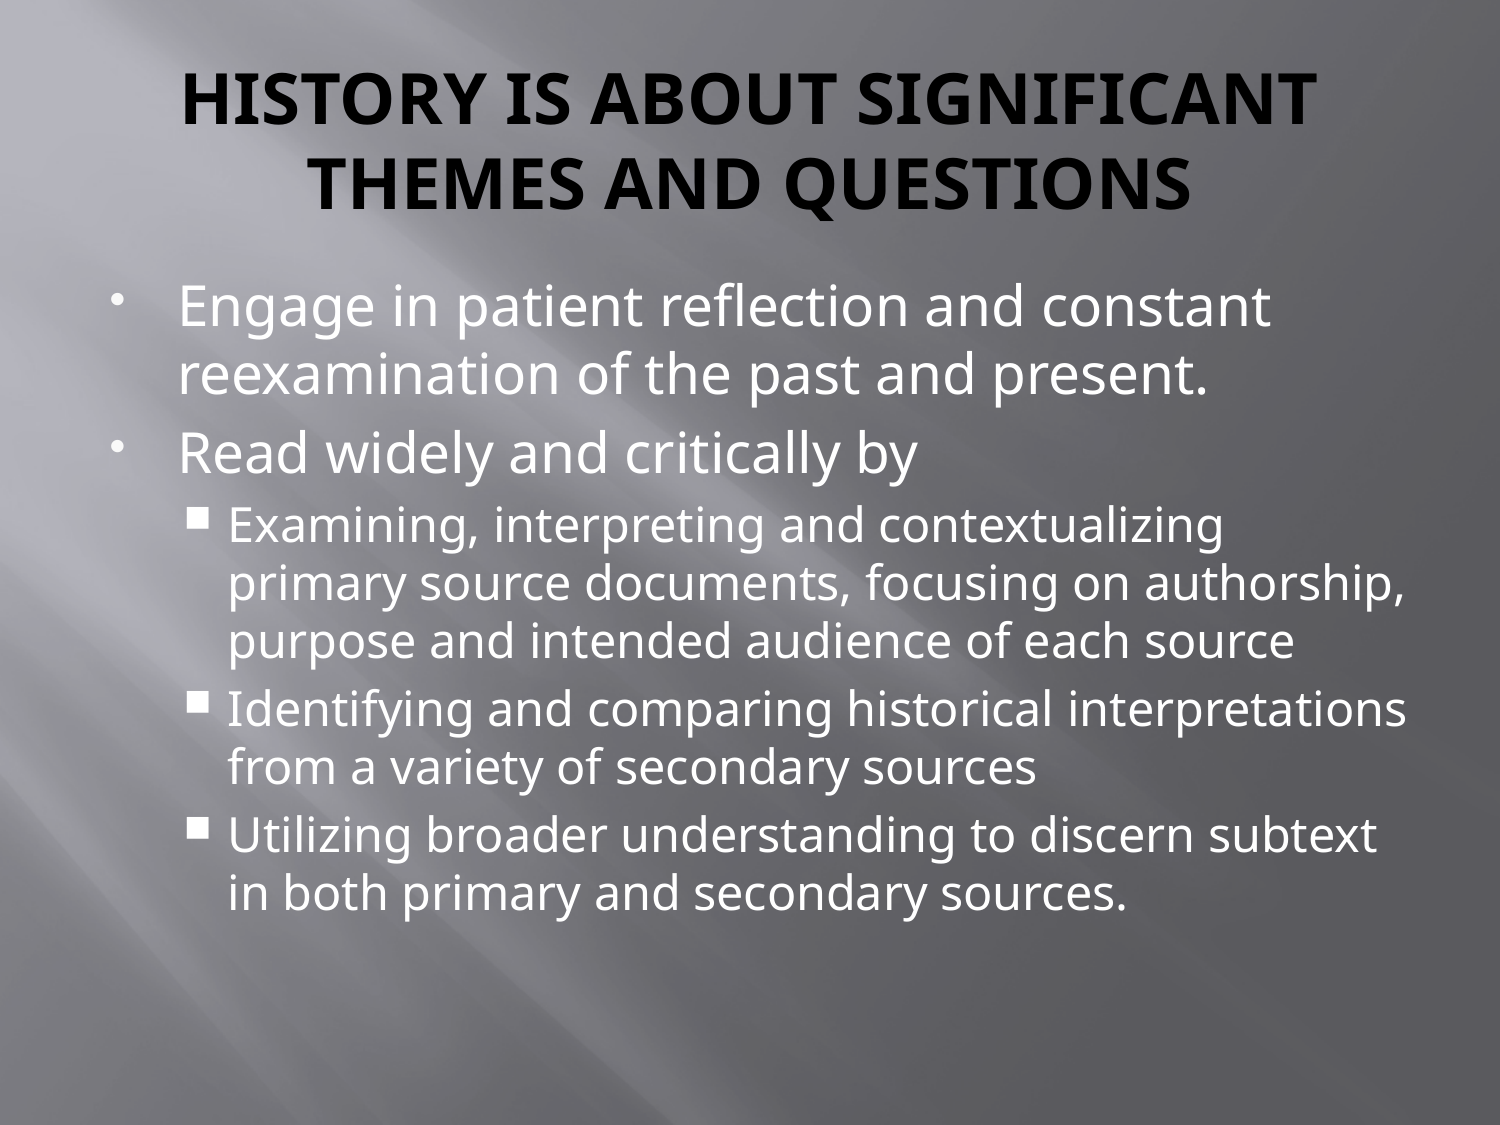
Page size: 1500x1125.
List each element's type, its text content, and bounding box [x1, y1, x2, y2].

list Engage in patient reflection and constant reexamination of the past and present. Read widely and critically by Examining, interpreting and contextualizing primary source documents, focusing on authorship, purpose and intended audience of each source Identifying and comparing historical interpretations from a variety of secondary sources Utilizing broader understanding to discern subtext in both primary and secondary sources. [75, 262, 1425, 1035]
title HISTORY IS ABOUT SIGNIFICANT THEMES AND QUESTIONS [75, 45, 1425, 233]
